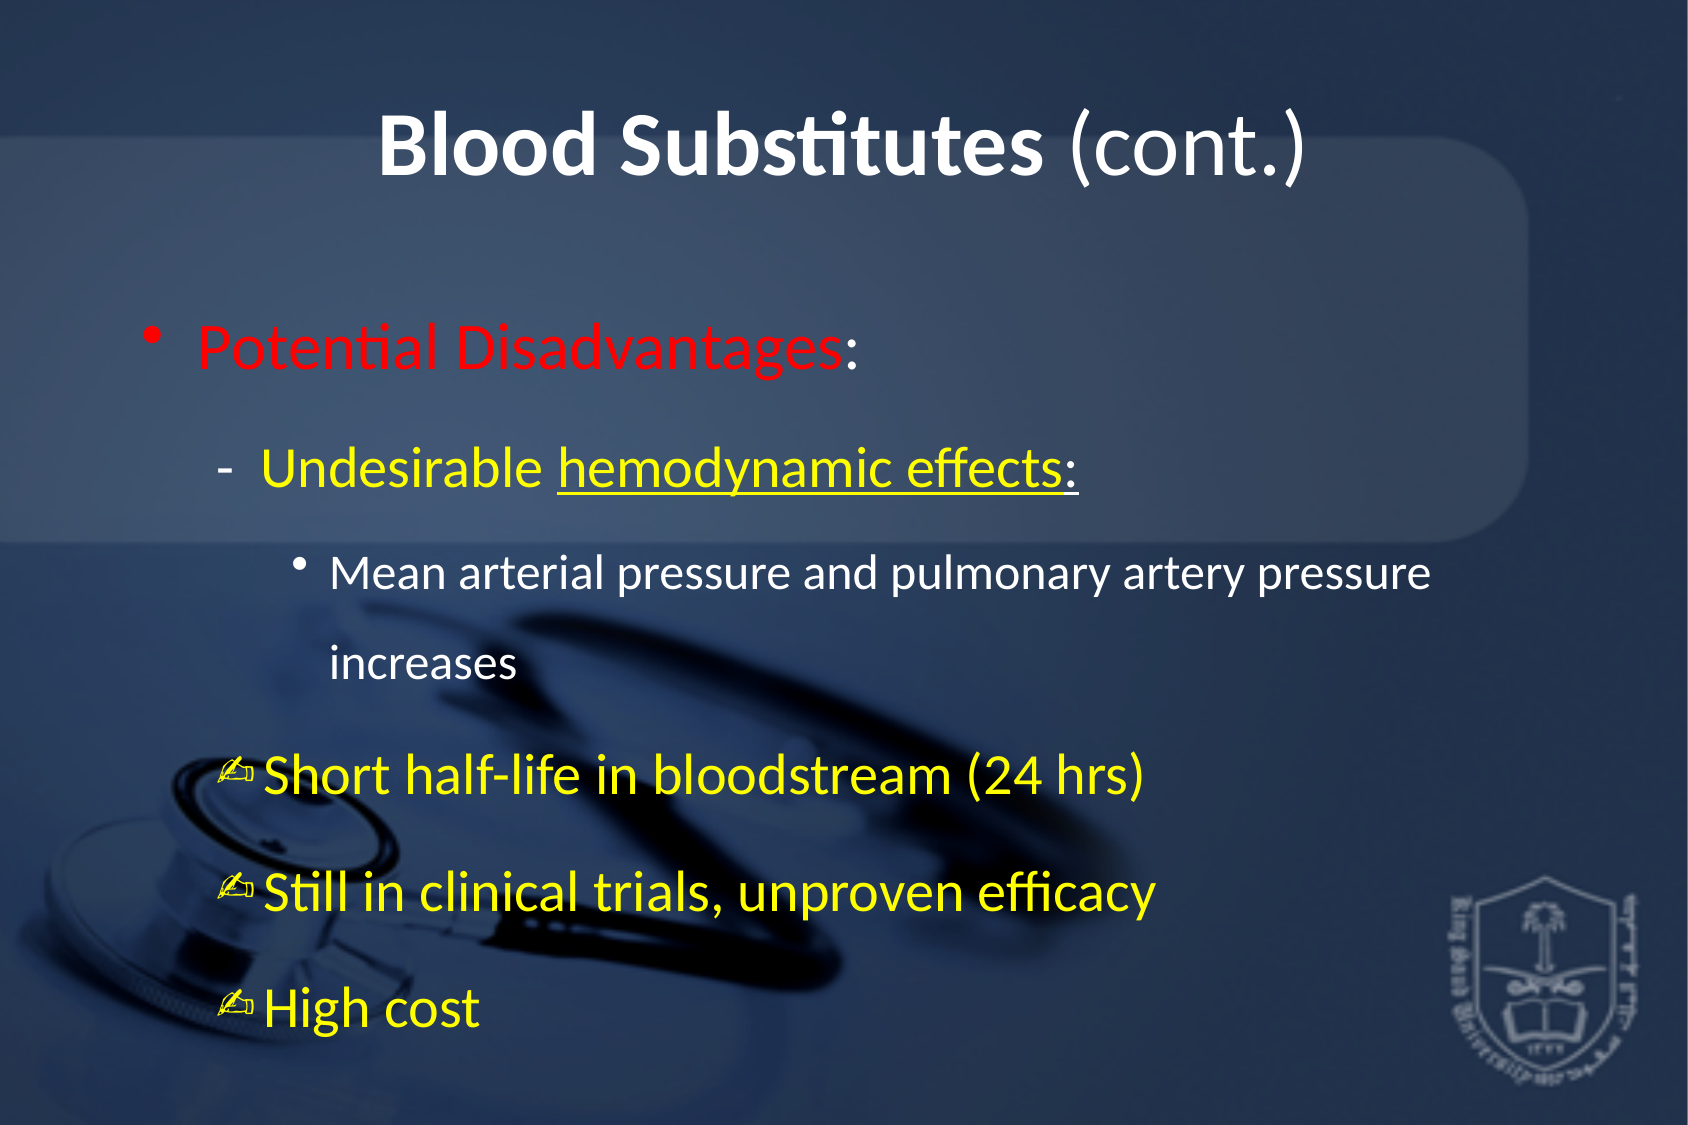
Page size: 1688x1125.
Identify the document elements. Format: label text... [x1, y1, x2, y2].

title Blood Substitutes (cont.) [84, 45, 1604, 233]
picture [0, 0, 1688, 1125]
list Potential Disadvantages: - Undesirable hemodynamic effects: Mean arterial pressure and pulmonary artery pressure increases Short half-life in bloodstream (24 hrs) Still in clinical trials, unproven efficacy High cost [126, 255, 1561, 818]
